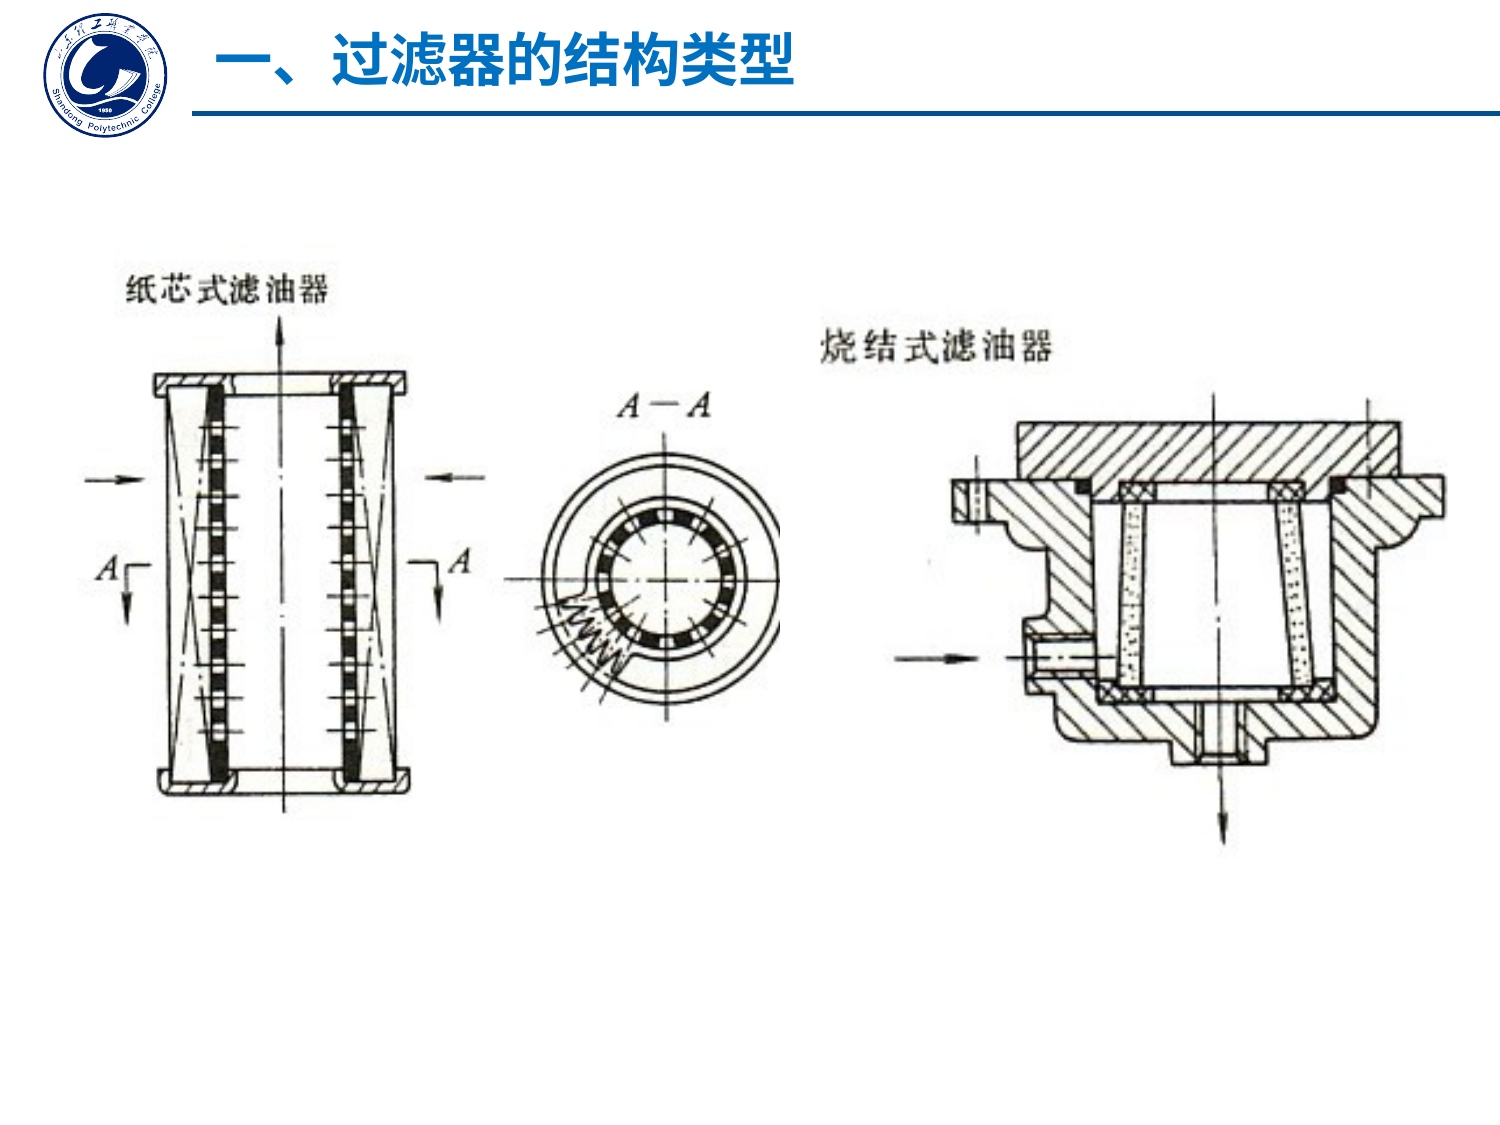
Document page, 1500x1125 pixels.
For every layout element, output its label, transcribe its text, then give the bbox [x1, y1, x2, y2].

picture [41, 243, 1500, 880]
picture [43, 7, 174, 138]
text_box 一、过滤器的结构类型 [199, 16, 1477, 102]
